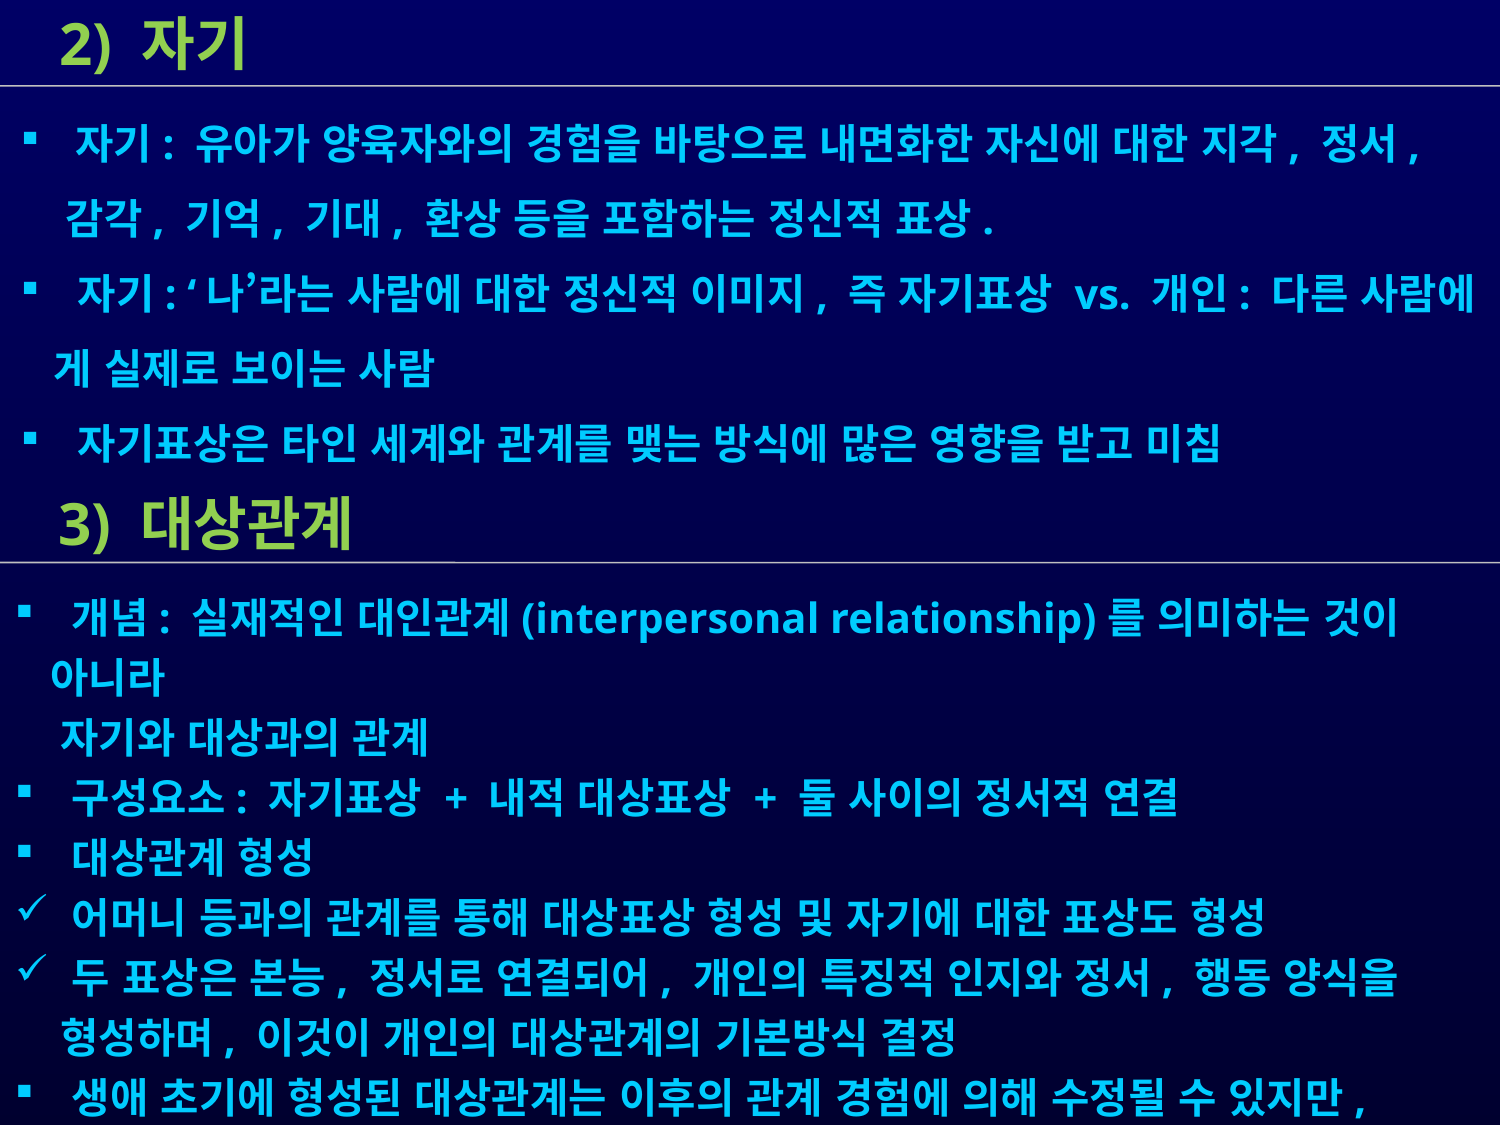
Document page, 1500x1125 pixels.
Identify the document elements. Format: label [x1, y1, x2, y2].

text_box [0, 0, 1500, 1125]
